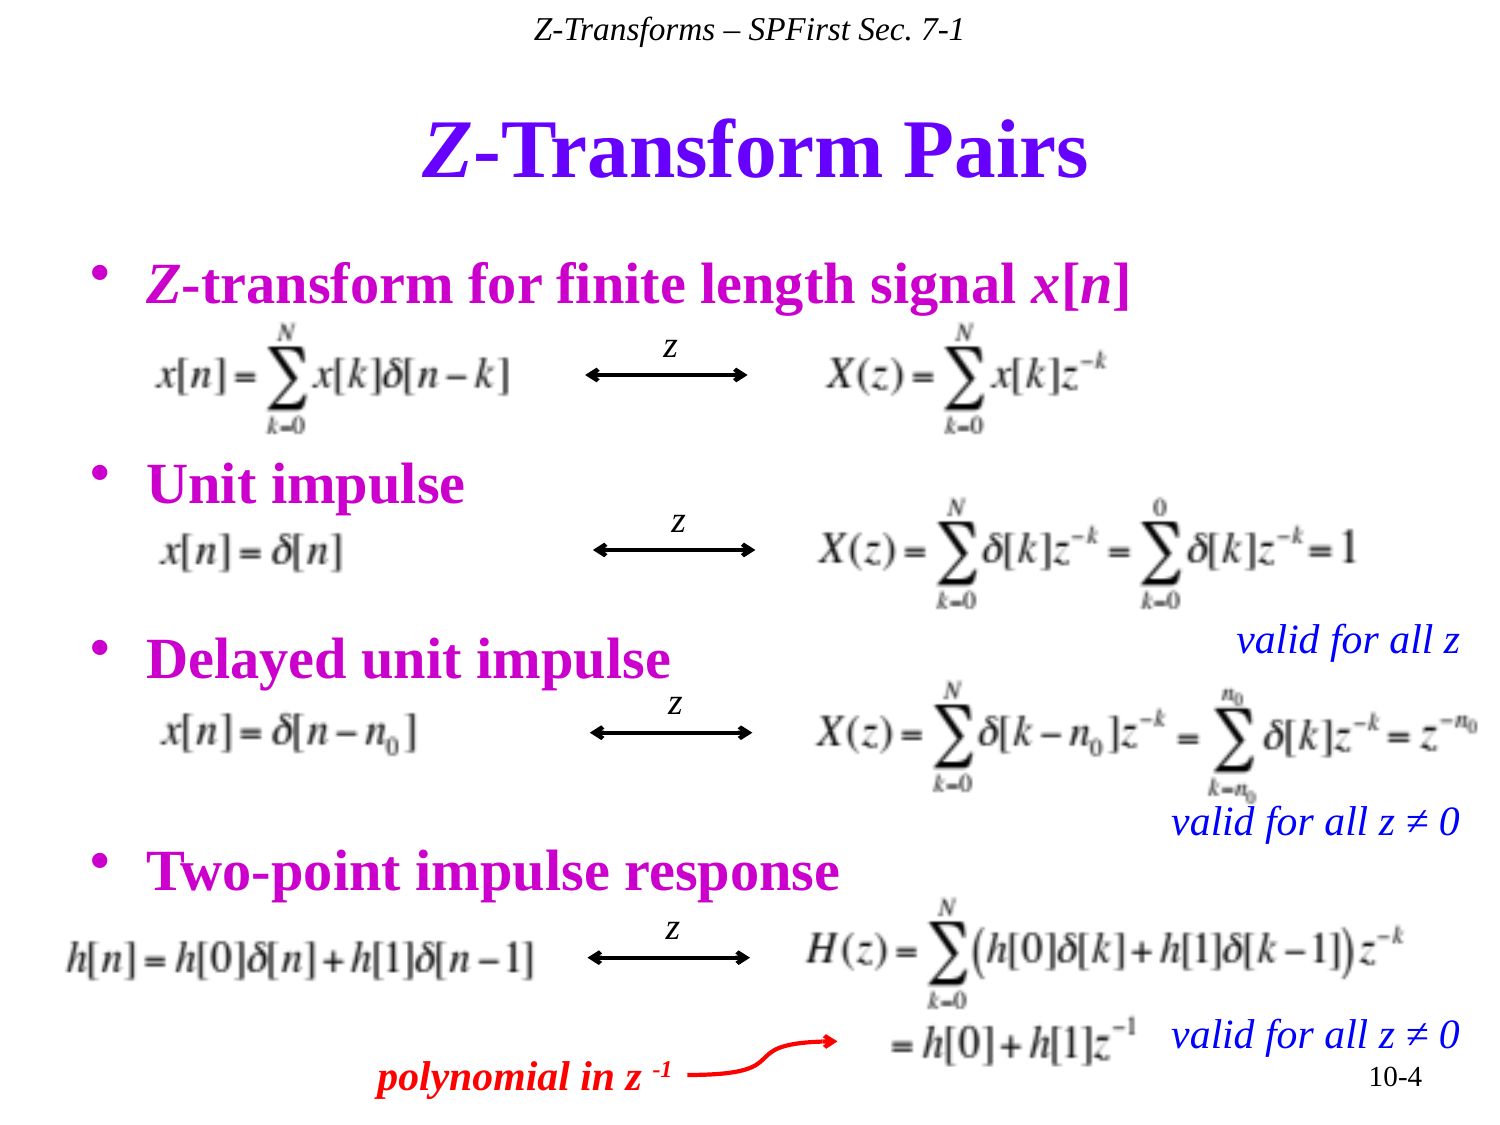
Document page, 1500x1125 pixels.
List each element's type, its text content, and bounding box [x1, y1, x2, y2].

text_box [589, 669, 753, 733]
text_box valid for all z ≠ 0 [1145, 999, 1475, 1065]
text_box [799, 887, 1415, 1013]
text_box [592, 487, 756, 551]
text_box valid for all z ≠ 0 [1128, 786, 1475, 852]
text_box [155, 703, 421, 763]
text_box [810, 670, 1176, 796]
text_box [584, 312, 748, 376]
slide_number 10-4 [1124, 1065, 1438, 1125]
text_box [587, 894, 751, 958]
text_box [812, 487, 1101, 613]
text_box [887, 1007, 1142, 1068]
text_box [60, 931, 538, 985]
text_box Z-Transforms – SPFirst Sec. 7-1 [0, 0, 1500, 55]
text_box Unit impulse [75, 437, 1175, 525]
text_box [1172, 674, 1388, 808]
title Z-Transform Pairs [75, 55, 1438, 238]
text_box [1103, 487, 1313, 613]
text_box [1303, 524, 1363, 567]
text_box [337, 1041, 838, 1108]
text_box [1382, 699, 1484, 756]
text_box Delayed unit impulse [74, 612, 1138, 713]
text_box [820, 312, 1116, 438]
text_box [149, 312, 512, 438]
text_box Two-point impulse response [74, 824, 1138, 913]
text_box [153, 523, 346, 577]
text_box valid for all z [1162, 604, 1475, 669]
list Z-transform for finite length signal x[n] [75, 237, 1175, 325]
